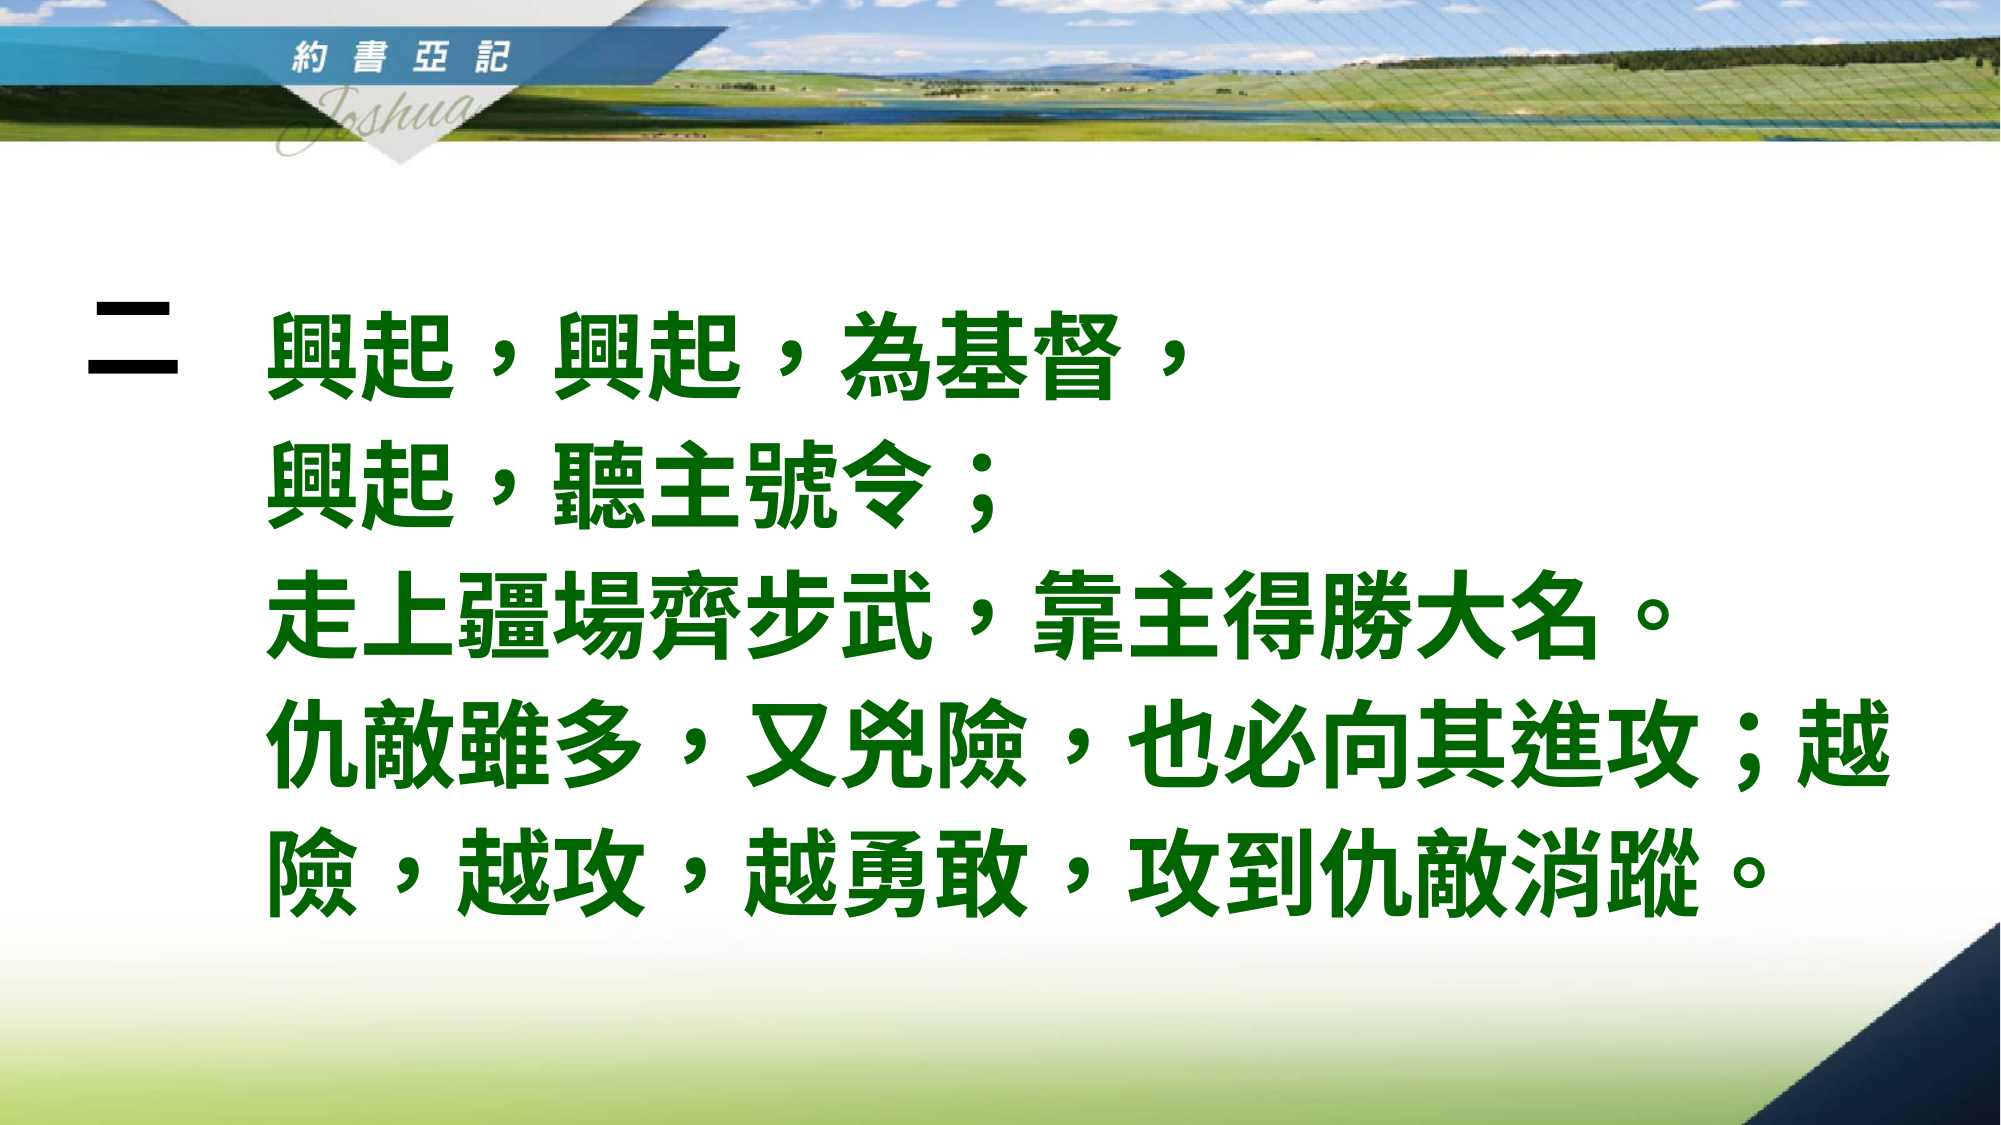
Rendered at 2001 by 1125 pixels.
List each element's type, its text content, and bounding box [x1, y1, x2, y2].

text_box 興起，興起，為基督， 興起，聽主號令； 走上疆場齊步武，靠主得勝大名。 仇敵雖多，又兇險，也必向其進攻；越險，越攻，越勇敢，攻到仇敵消蹤。 [249, 275, 1916, 936]
text_box 二 [68, 265, 199, 401]
picture [0, 0, 2001, 1125]
